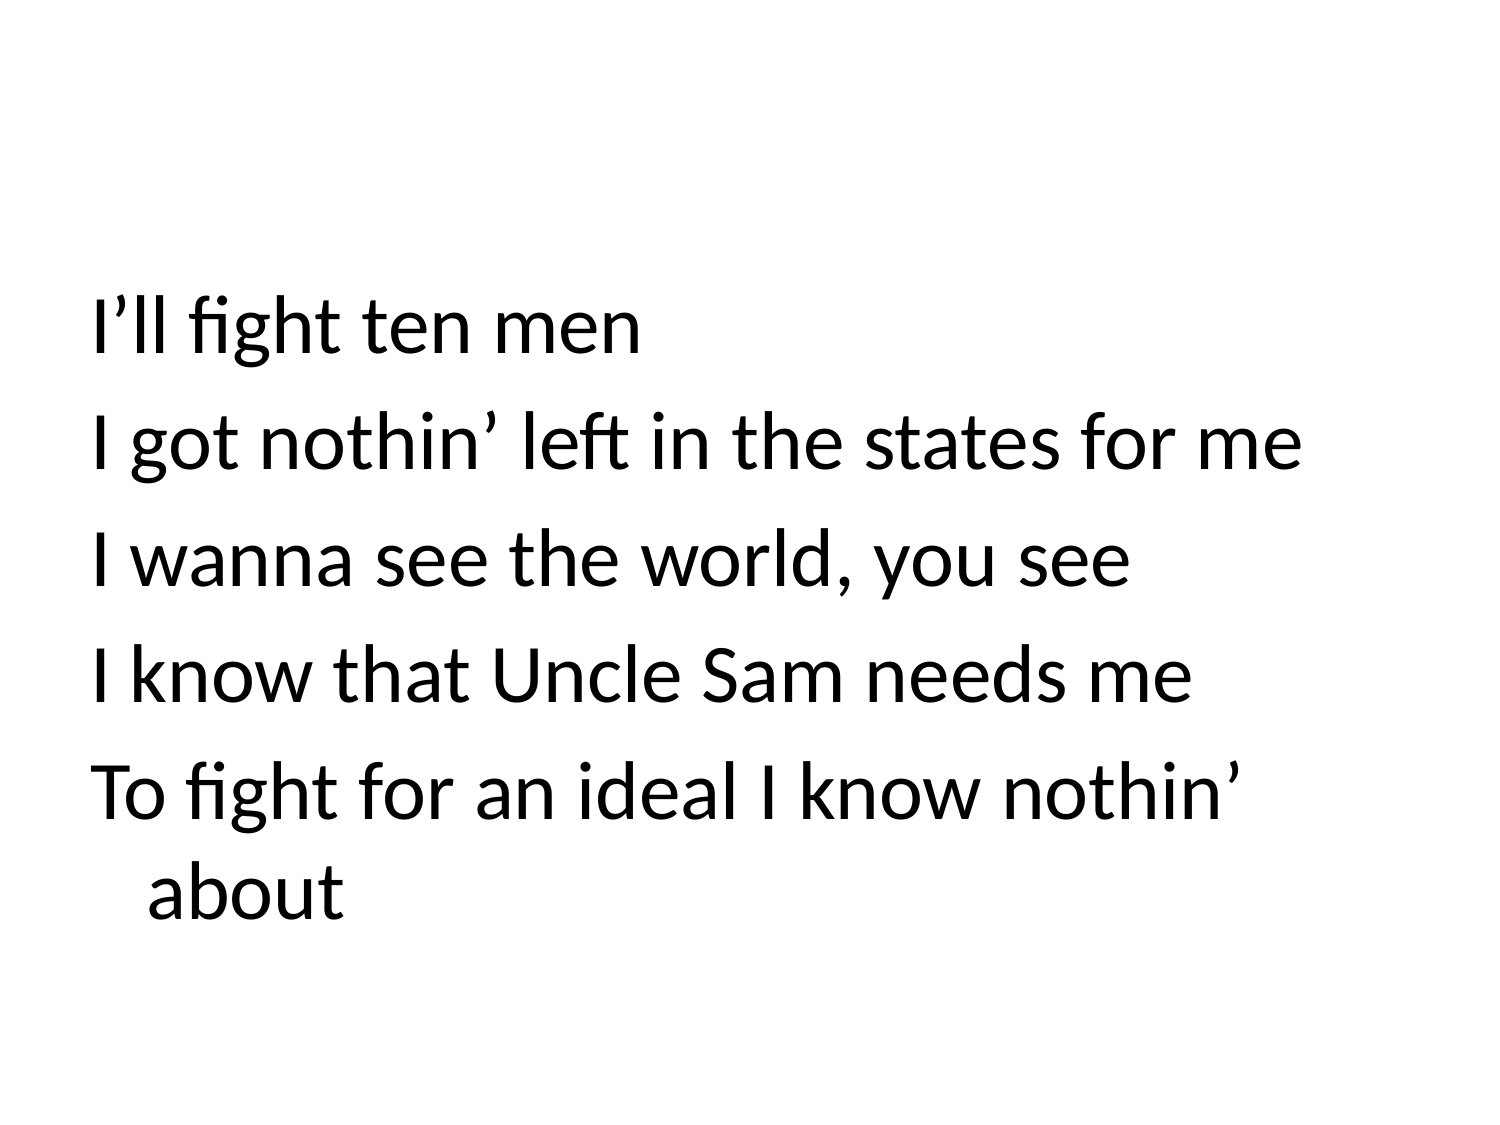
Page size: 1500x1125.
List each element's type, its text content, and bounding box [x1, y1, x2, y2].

list I’ll fight ten men I got nothin’ left in the states for me I wanna see the world, you see I know that Uncle Sam needs me To fight for an ideal I know nothin’ about [75, 262, 1425, 1005]
